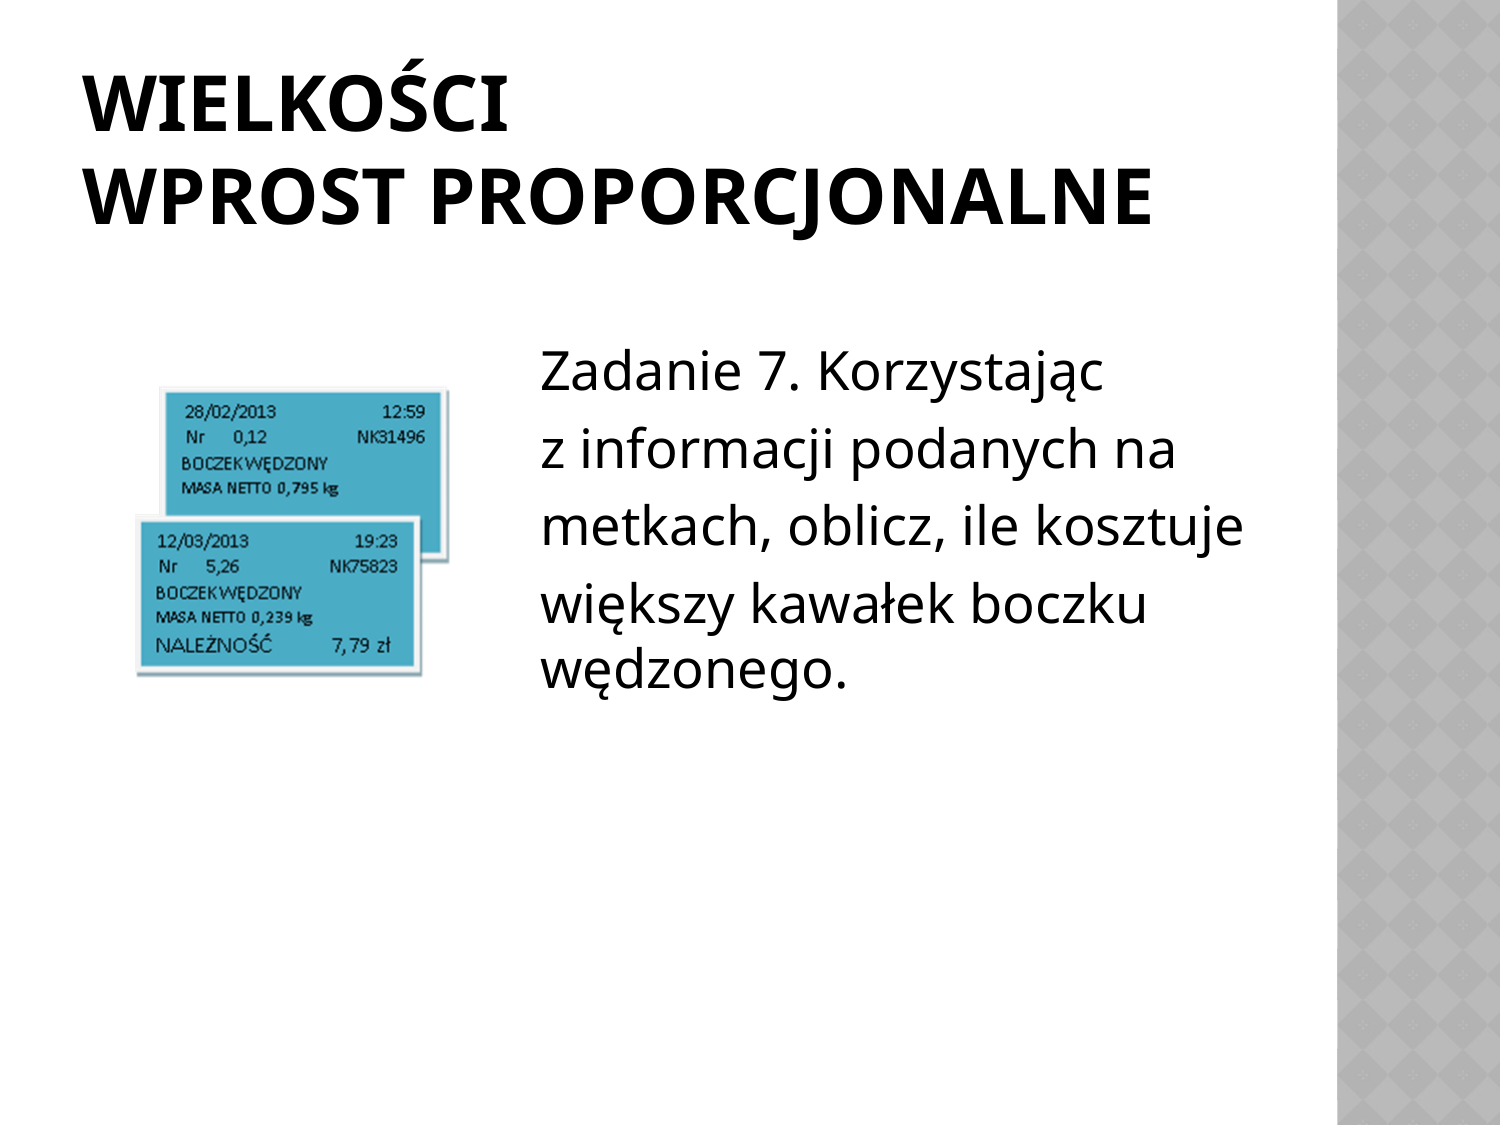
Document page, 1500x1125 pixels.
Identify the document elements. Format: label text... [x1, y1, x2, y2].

picture [135, 384, 452, 679]
list Zadanie 7. Korzystając z informacji podanych na metkach, oblicz, ile kosztuje większy kawałek boczku wędzonego. [75, 264, 1263, 1060]
title Wielkości wprost proporcjonalne [75, 52, 1263, 240]
